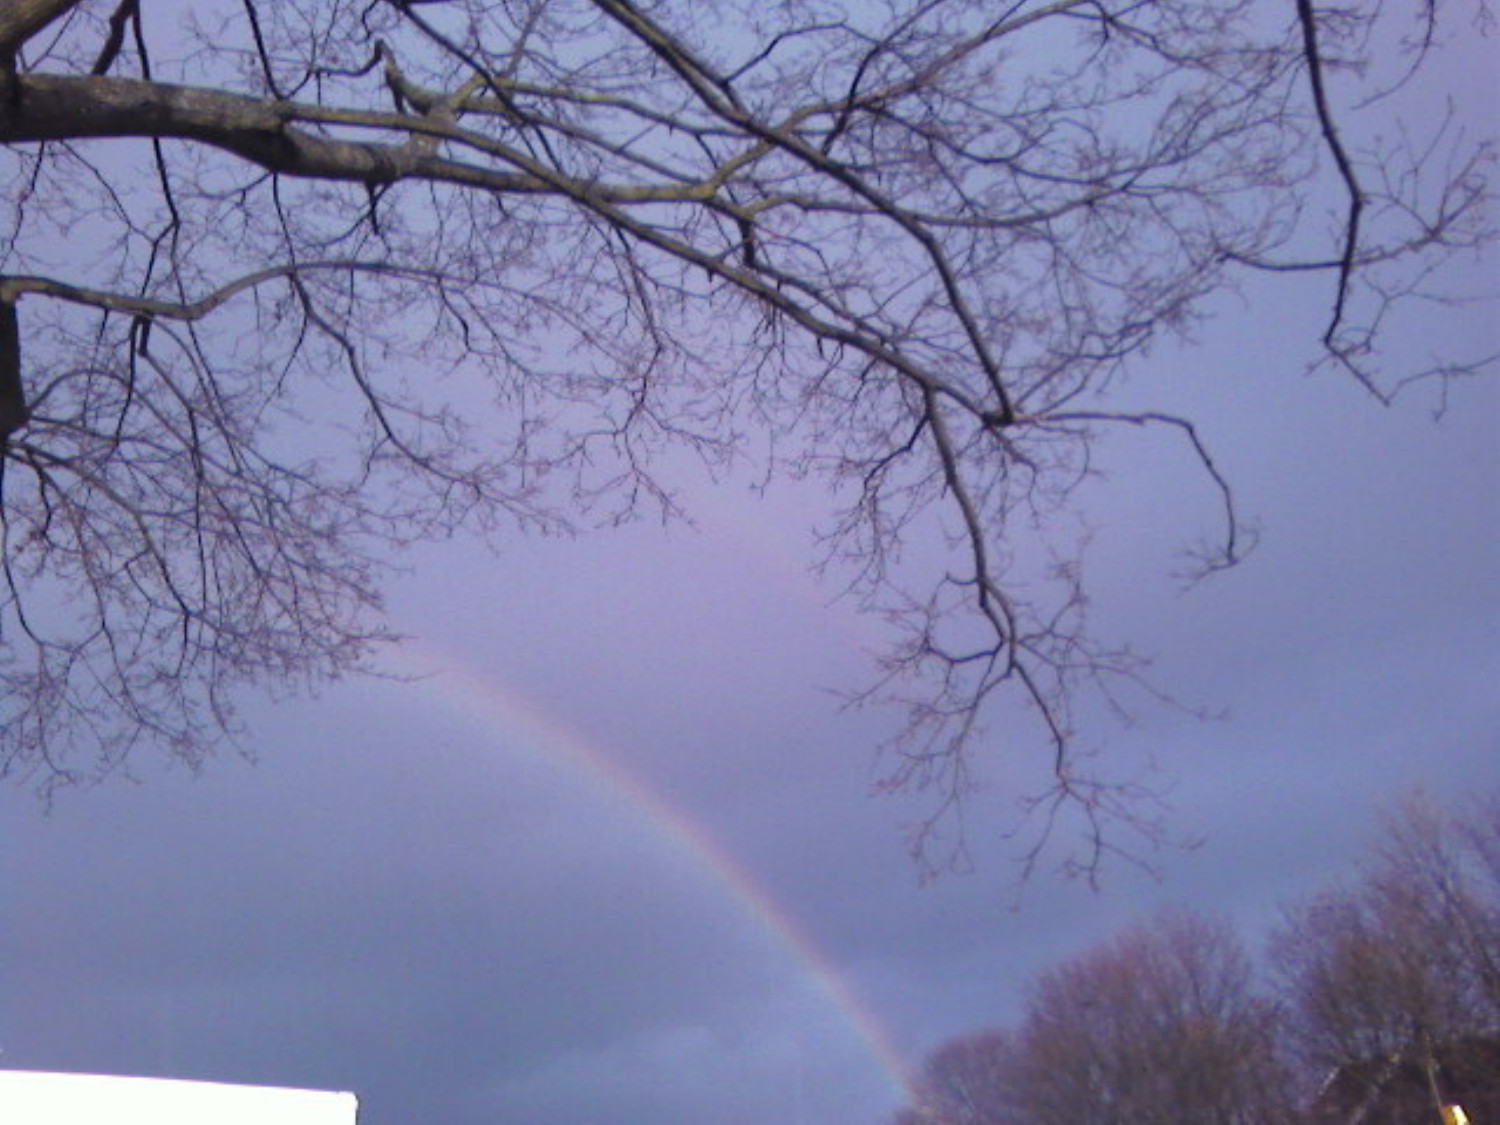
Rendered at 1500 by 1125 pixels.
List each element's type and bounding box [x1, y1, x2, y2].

list [0, 0, 1500, 1125]
